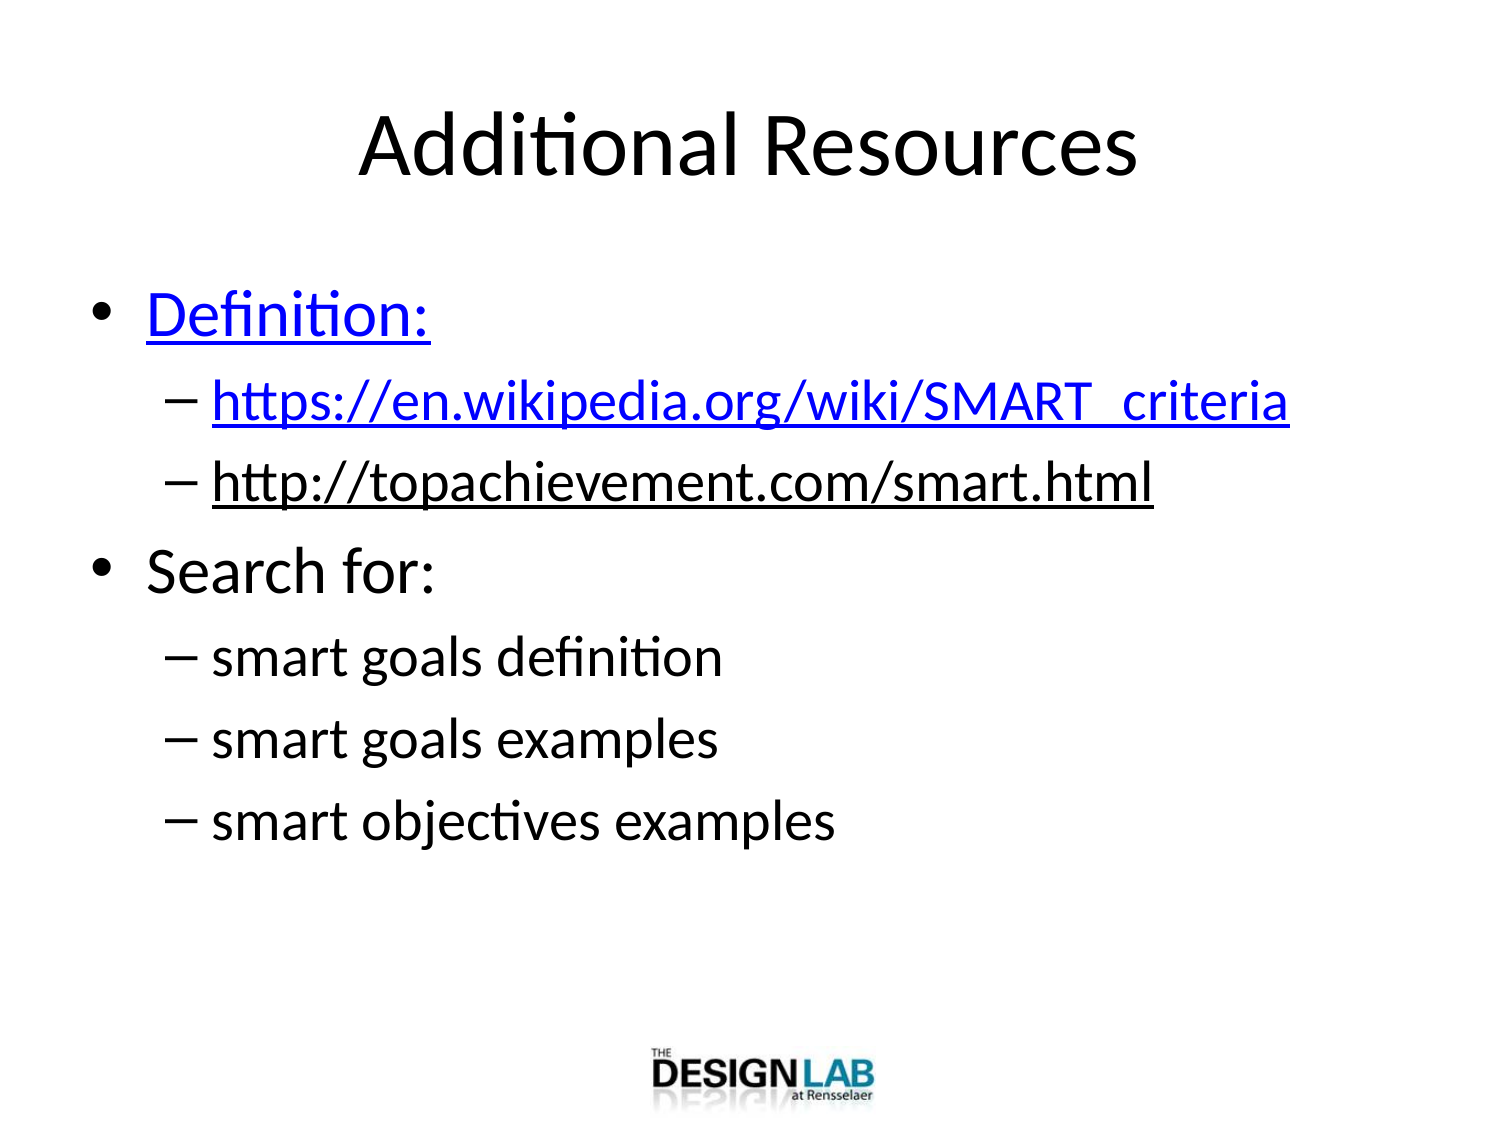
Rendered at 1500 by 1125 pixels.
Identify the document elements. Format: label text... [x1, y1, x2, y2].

title Additional Resources [75, 45, 1425, 233]
list Definition: https://en.wikipedia.org/wiki/SMART_criteria http://topachievement.com/smart.html Search for: smart goals definition smart goals examples smart objectives examples [75, 262, 1425, 1005]
picture [650, 1046, 876, 1118]
